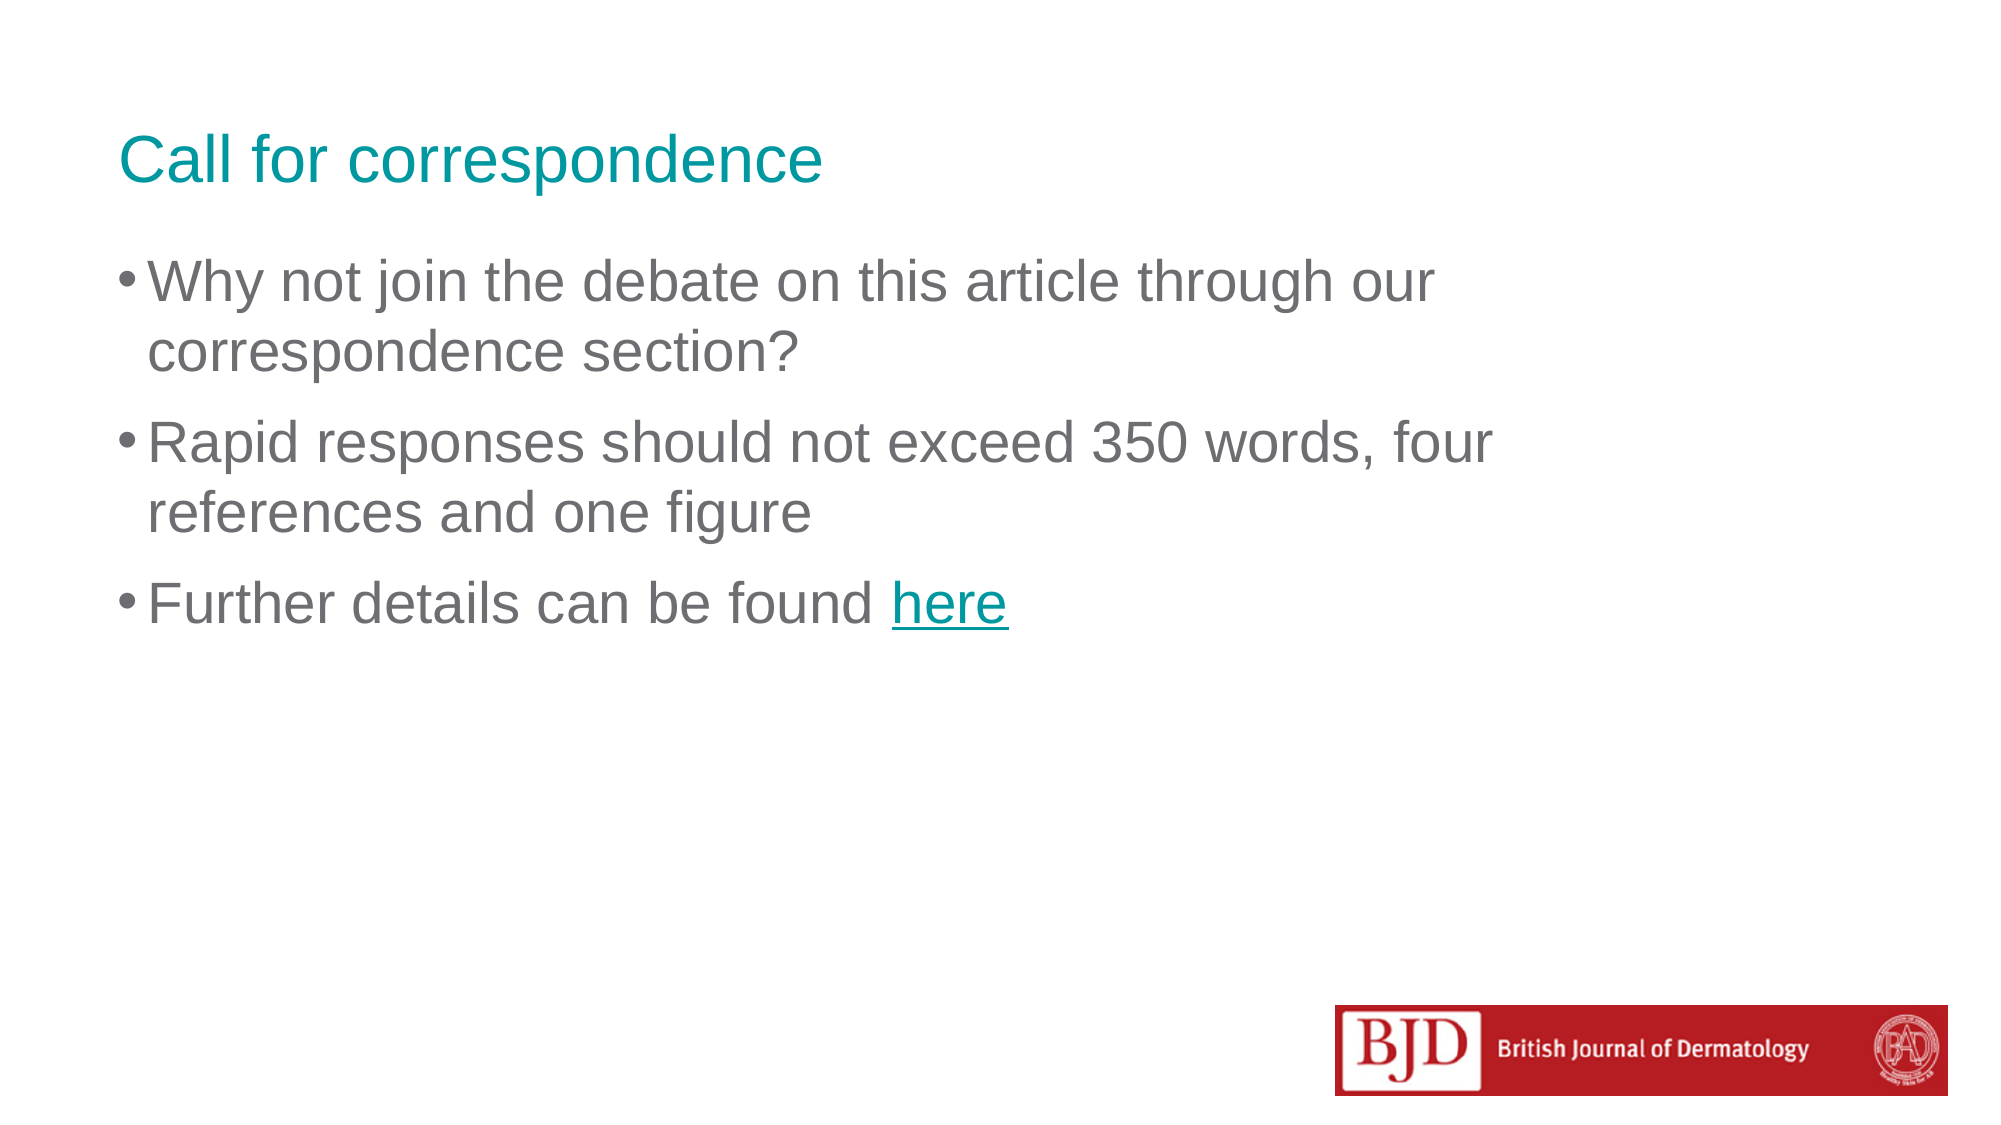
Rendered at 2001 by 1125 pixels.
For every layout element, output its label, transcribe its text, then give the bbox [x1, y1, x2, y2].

picture [1335, 1005, 1948, 1096]
title Call for correspondence [118, 113, 1885, 197]
list Why not join the debate on this article through our correspondence section? Rapid responses should not exceed 350 words, four references and one figure Further details can be found here [117, 243, 1567, 905]
